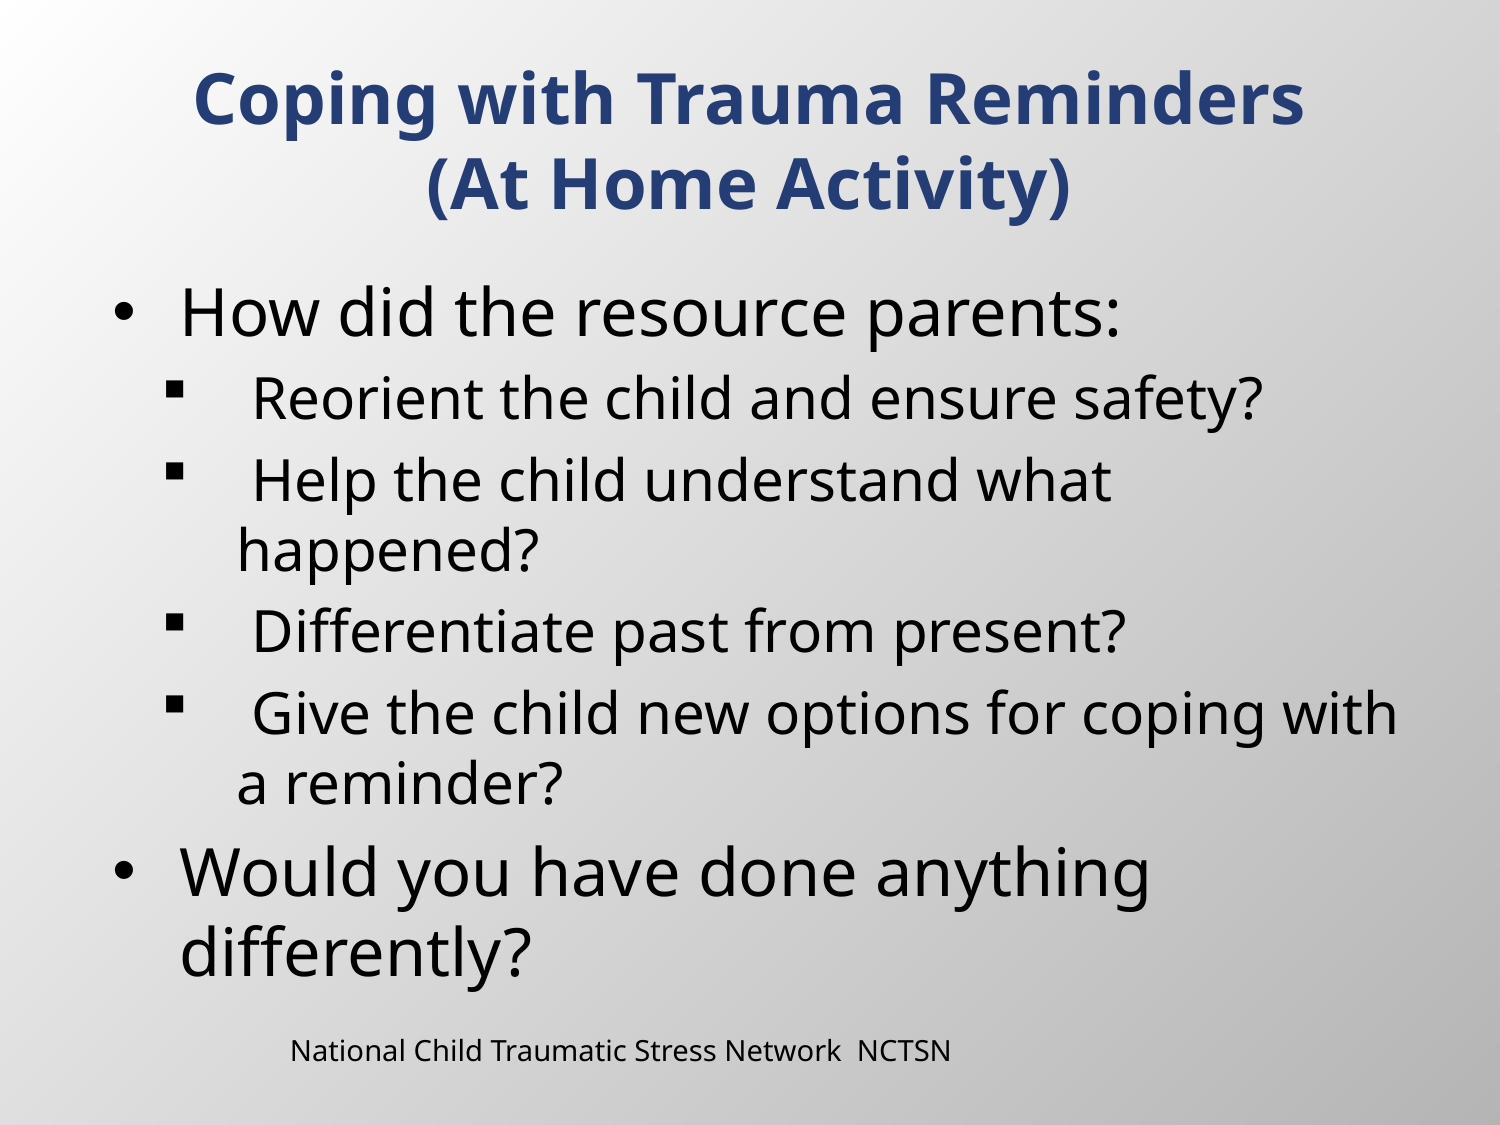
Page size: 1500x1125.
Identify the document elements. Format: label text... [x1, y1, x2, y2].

text_box National Child Traumatic Stress Network NCTSN [274, 1024, 1100, 1075]
list How did the resource parents: Reorient the child and ensure safety? Help the child understand what happened? Differentiate past from present? Give the child new options for coping with a reminder? Would you have done anything differently? [75, 262, 1425, 1035]
title Coping with Trauma Reminders (At Home Activity) [75, 45, 1425, 233]
